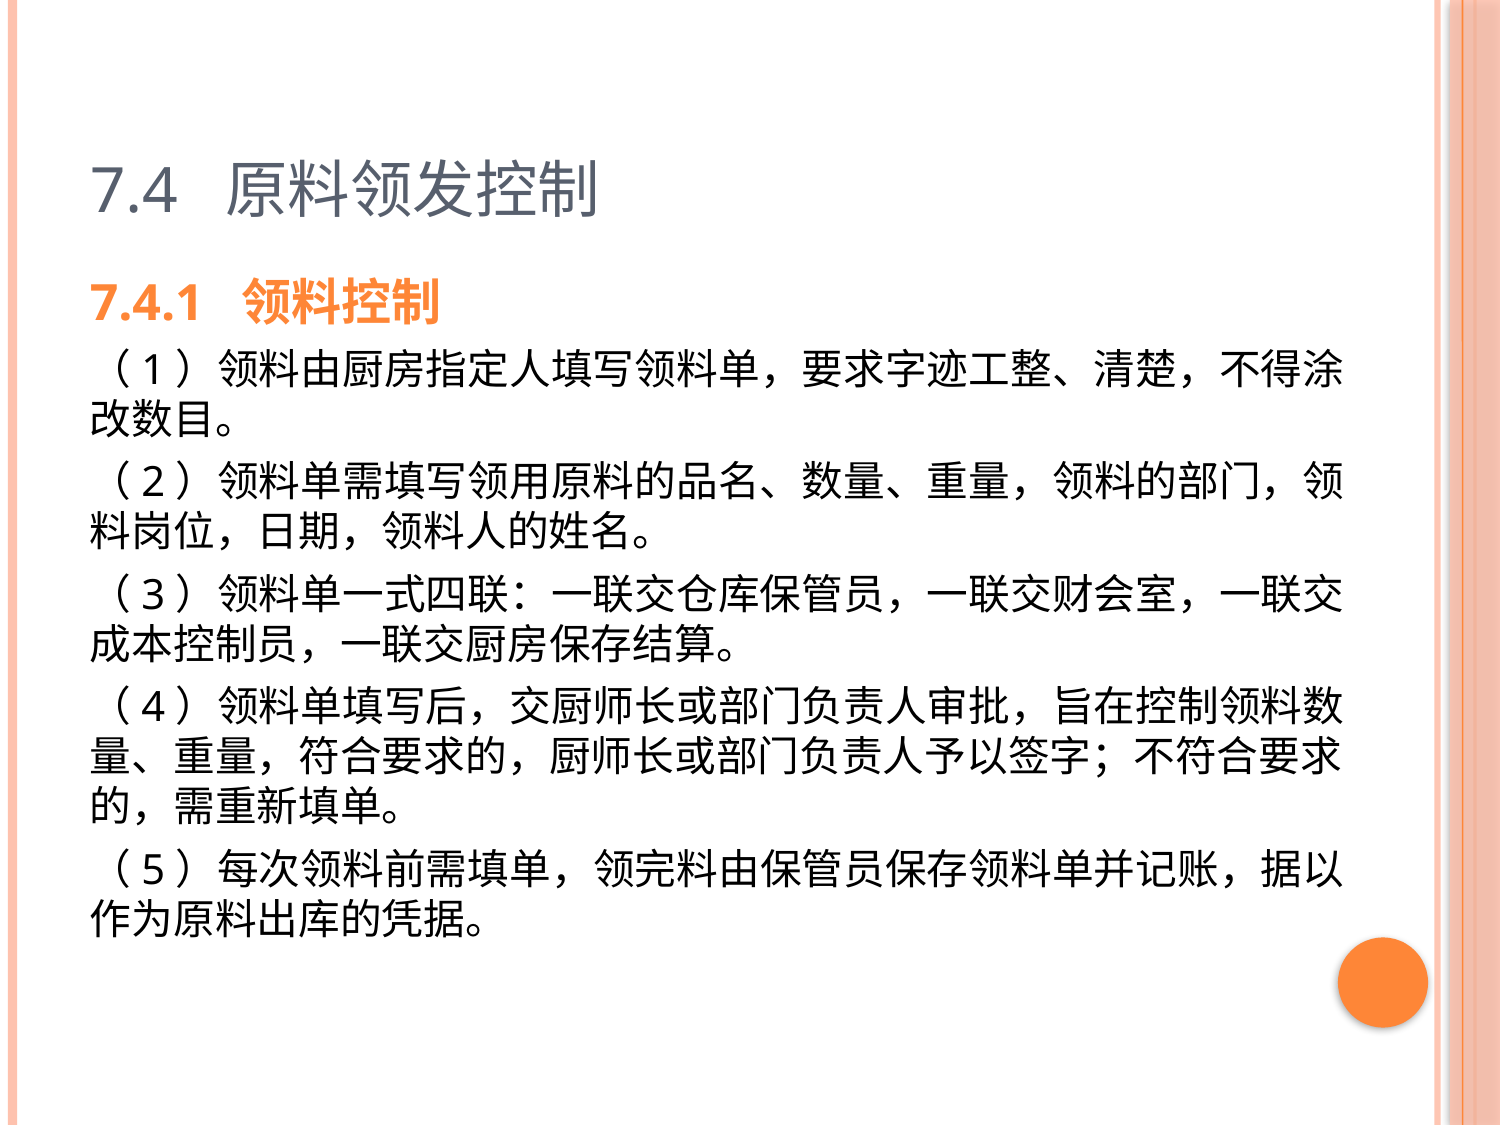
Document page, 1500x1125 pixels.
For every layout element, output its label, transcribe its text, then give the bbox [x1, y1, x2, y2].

list 7.4.1 领料控制 （1）领料由厨房指定人填写领料单，要求字迹工整、清楚，不得涂改数目。 （2）领料单需填写领用原料的品名、数量、重量，领料的部门，领料岗位，日期，领料人的姓名。 （3）领料单一式四联：一联交仓库保管员，一联交财会室，一联交成本控制员，一联交厨房保存结算。 （4）领料单填写后，交厨师长或部门负责人审批，旨在控制领料数量、重量，符合要求的，厨师长或部门负责人予以签字；不符合要求的，需重新填单。 （5）每次领料前需填单，领完料由保管员保存领料单并记账，据以作为原料出库的凭据。 [74, 262, 1395, 1063]
title 7.4 原料领发控制 [75, 45, 1300, 233]
